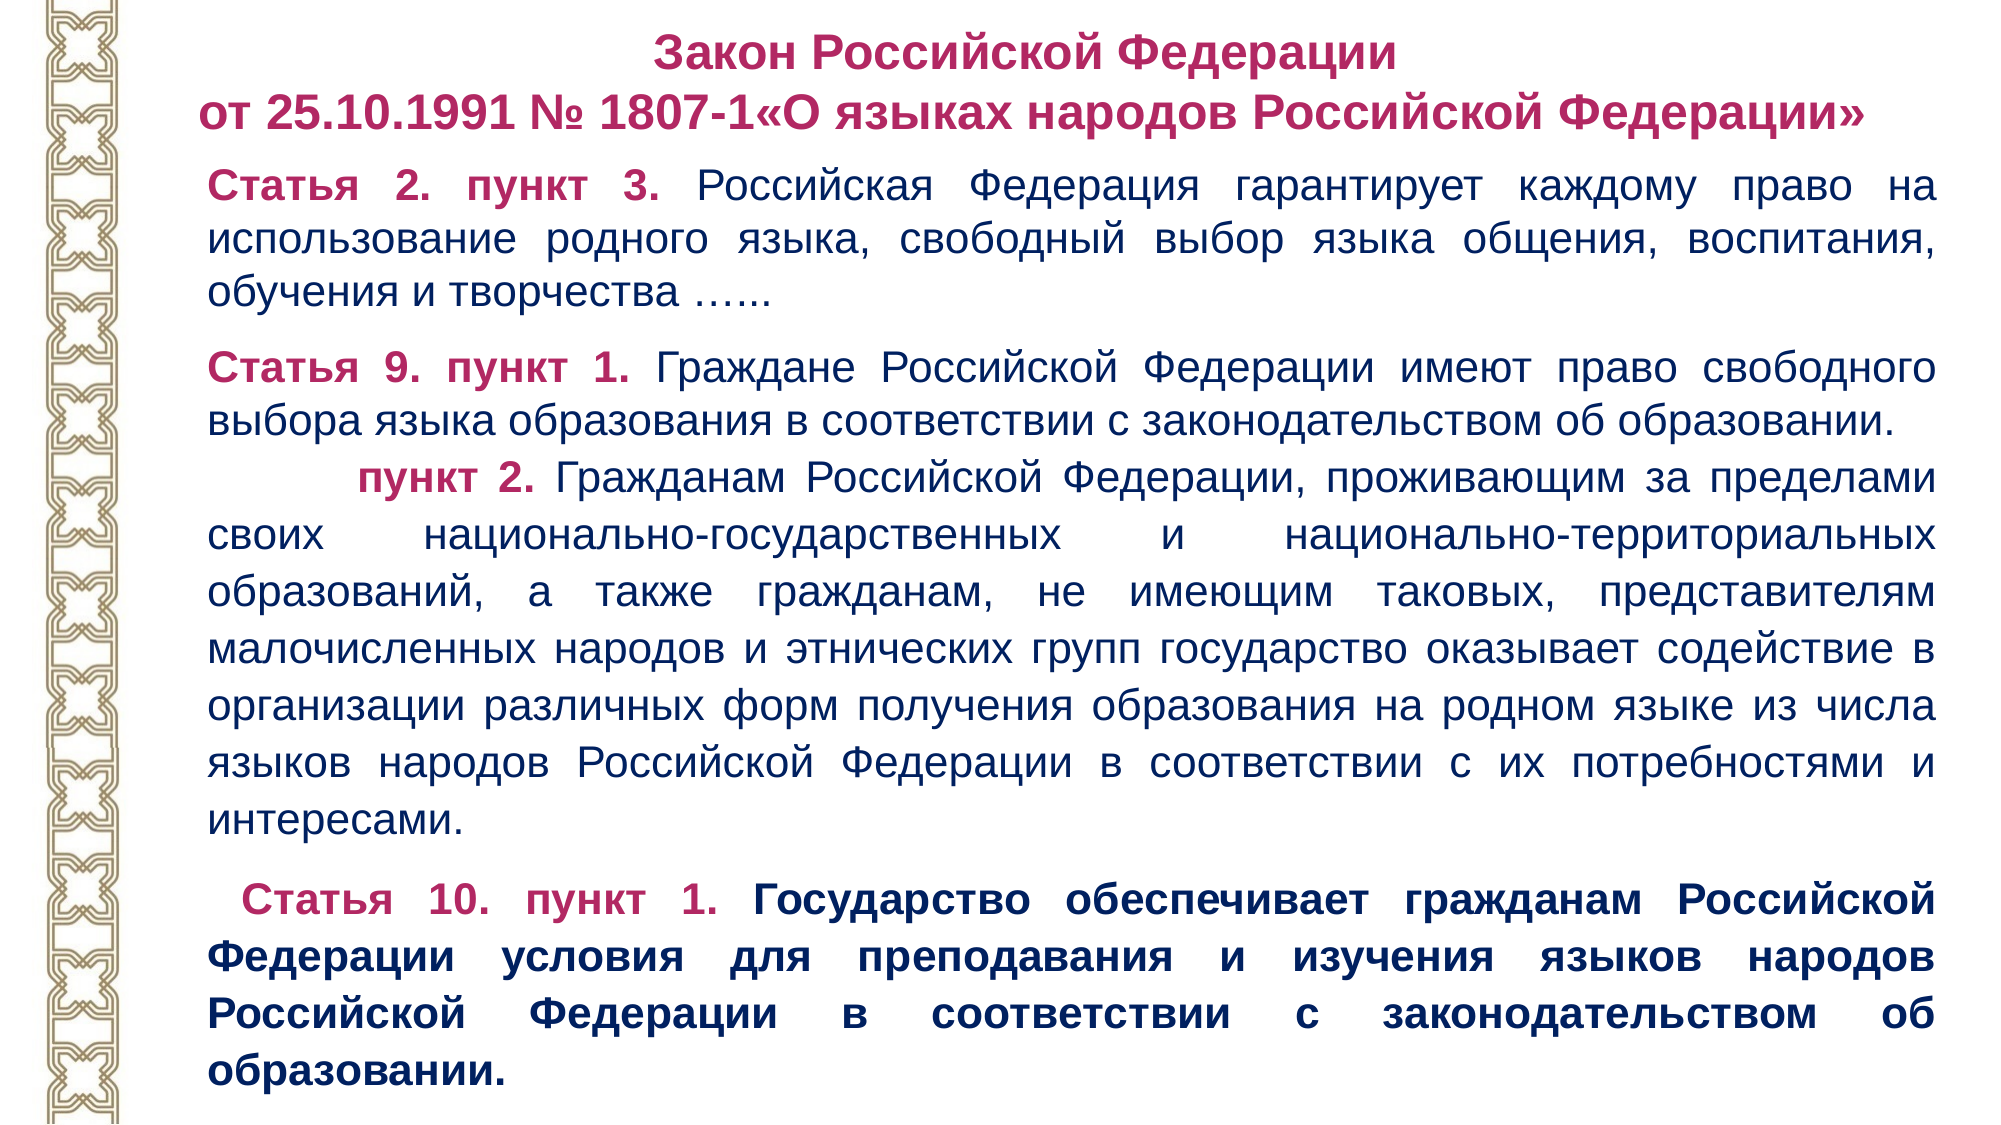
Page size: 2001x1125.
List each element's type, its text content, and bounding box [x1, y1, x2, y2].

picture [0, 0, 2001, 1125]
text_box Закон Российской Федерации от 25.10.1991 № 1807-1«О языках народов Российской Федерации» [145, 11, 1907, 147]
text_box Статья 2. пункт 3. Российская Федерация гарантирует каждому право на использование родного языка, свободный выбор языка общения, воспитания, обучения и творчества …... Статья 9. пункт 1. Граждане Российской Федерации имеют право свободного выбора языка образования в соответствии с законодательством об образовании. пункт 2. Гражданам Российской Федерации, проживающим за пределами своих национально-государственных и национально-территориальных образований, а также гражданам, не имеющим таковых, представителям малочисленных народов и этнических групп государство оказывает содействие в организации различных форм получения образования на родном языке из числа языков народов Российской Федерации в соответствии с их потребностями и интересами. Статья 10. пункт 1. Государство обеспечивает гражданам Российской Федерации условия для преподавания и изучения языков народов Российской Федерации в соответствии с законодательством об образовании. [192, 148, 1954, 1102]
